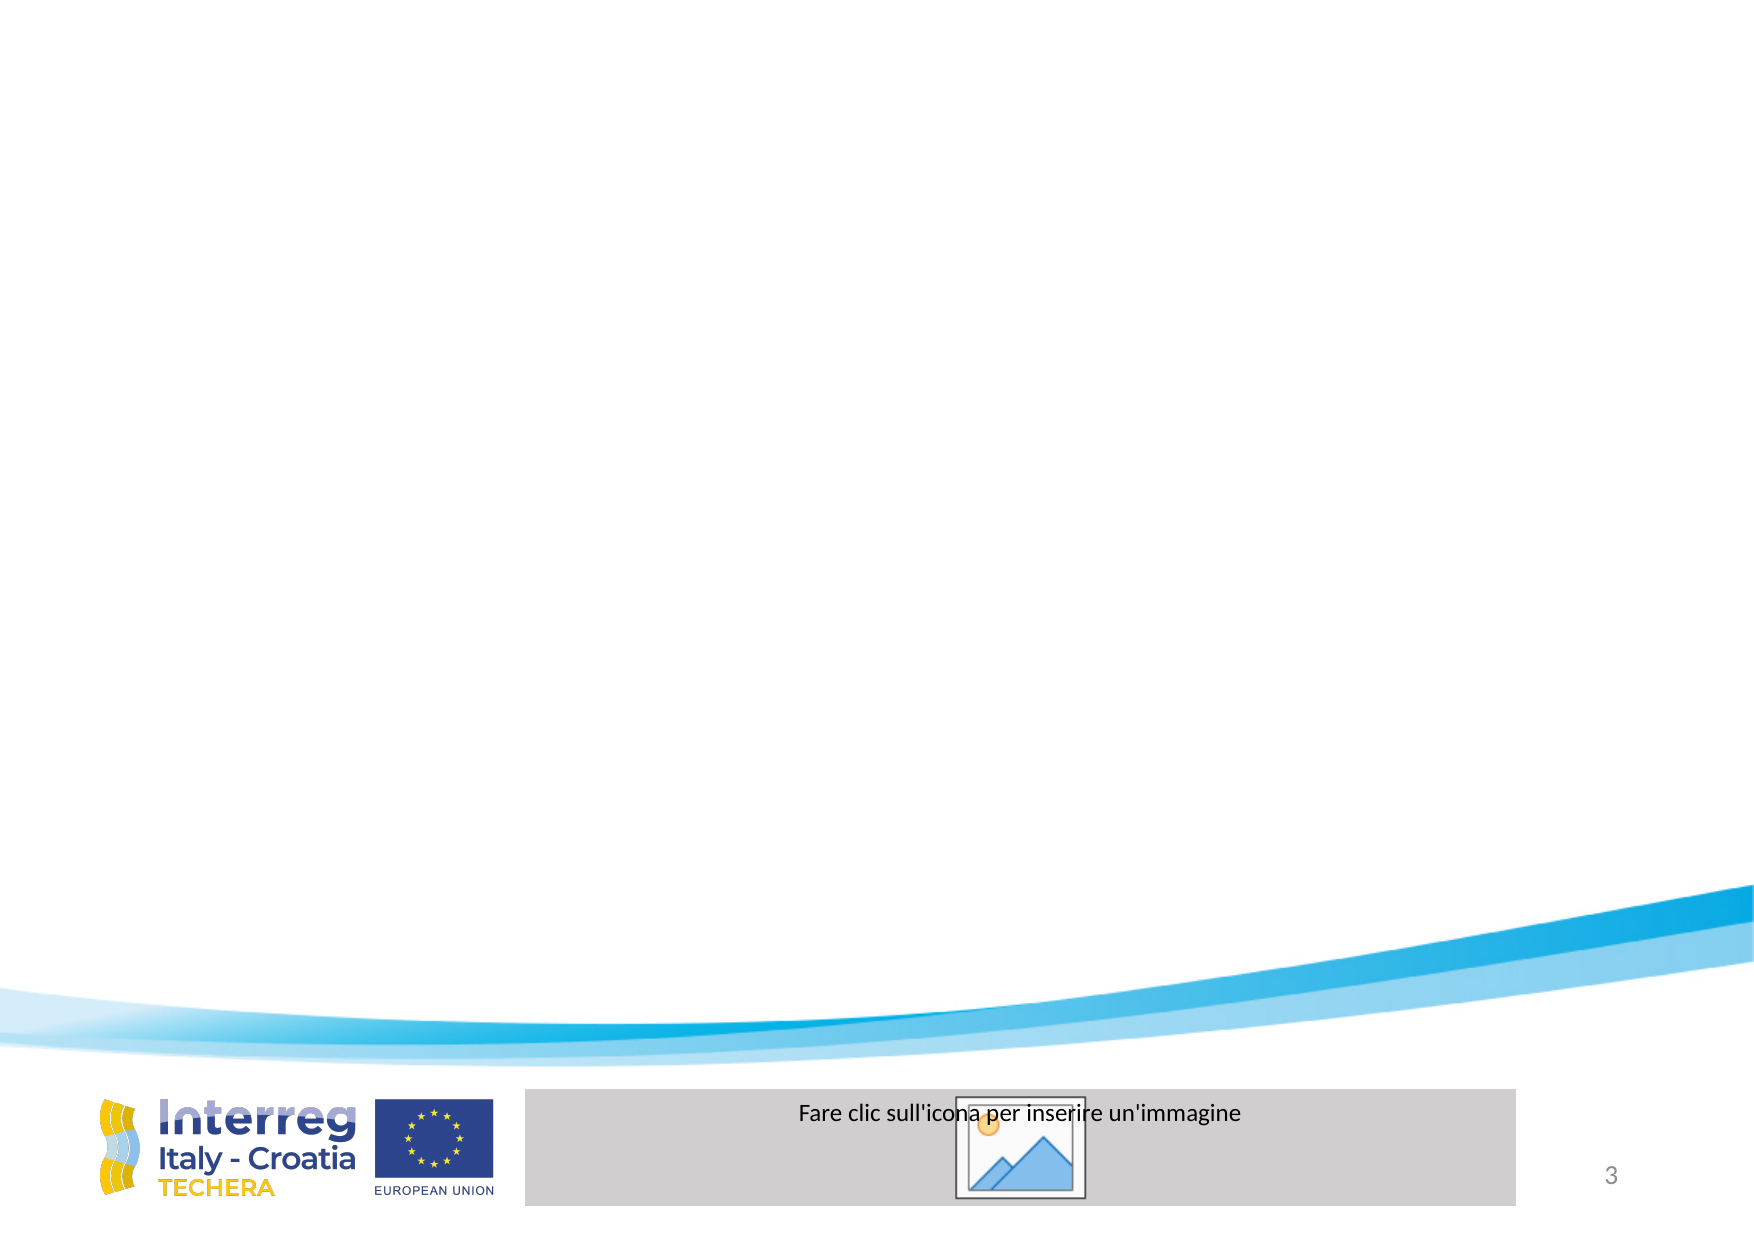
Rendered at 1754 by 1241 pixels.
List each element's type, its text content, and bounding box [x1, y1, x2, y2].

picture [0, 884, 1754, 1218]
slide_number 3 [1532, 1140, 1634, 1207]
